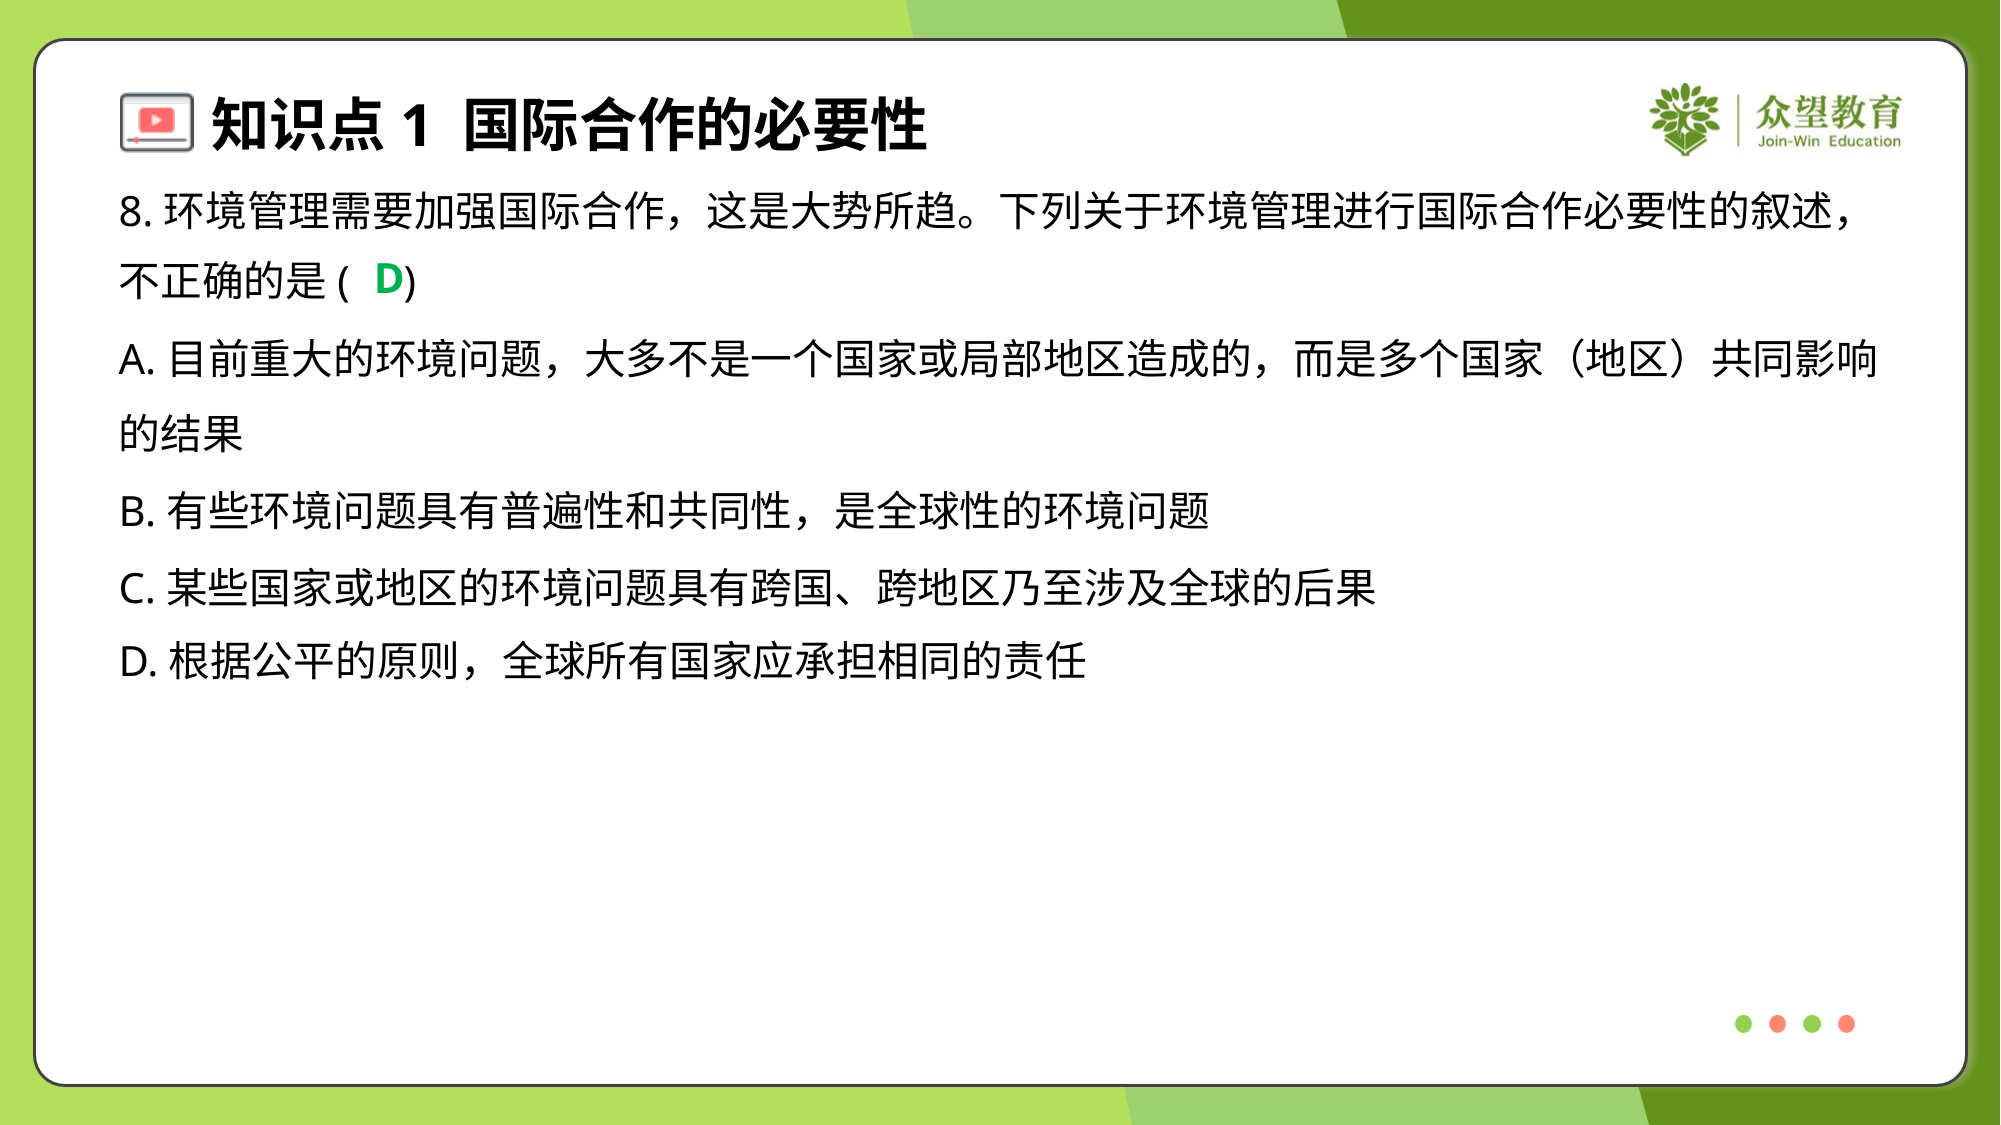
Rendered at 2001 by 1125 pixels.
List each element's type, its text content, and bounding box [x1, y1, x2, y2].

text_box 8.环境管理需要加强国际合作，这是大势所趋。下列关于环境管理进行国际合作必要性的叙述， 不正确的是( ) [118, 159, 1883, 298]
picture [0, 0, 2000, 1125]
text_box A.目前重大的环境问题，大多不是一个国家或局部地区造成的，而是多个国家（地区）共同影响 的结果 B.有些环境问题具有普遍性和共同性，是全球性的环境问题 C.某些国家或地区的环境问题具有跨国、跨地区乃至涉及全球的后果 D.根据公平的原则，全球所有国家应承担相同的责任 [118, 307, 1883, 678]
text_box D [357, 231, 421, 296]
